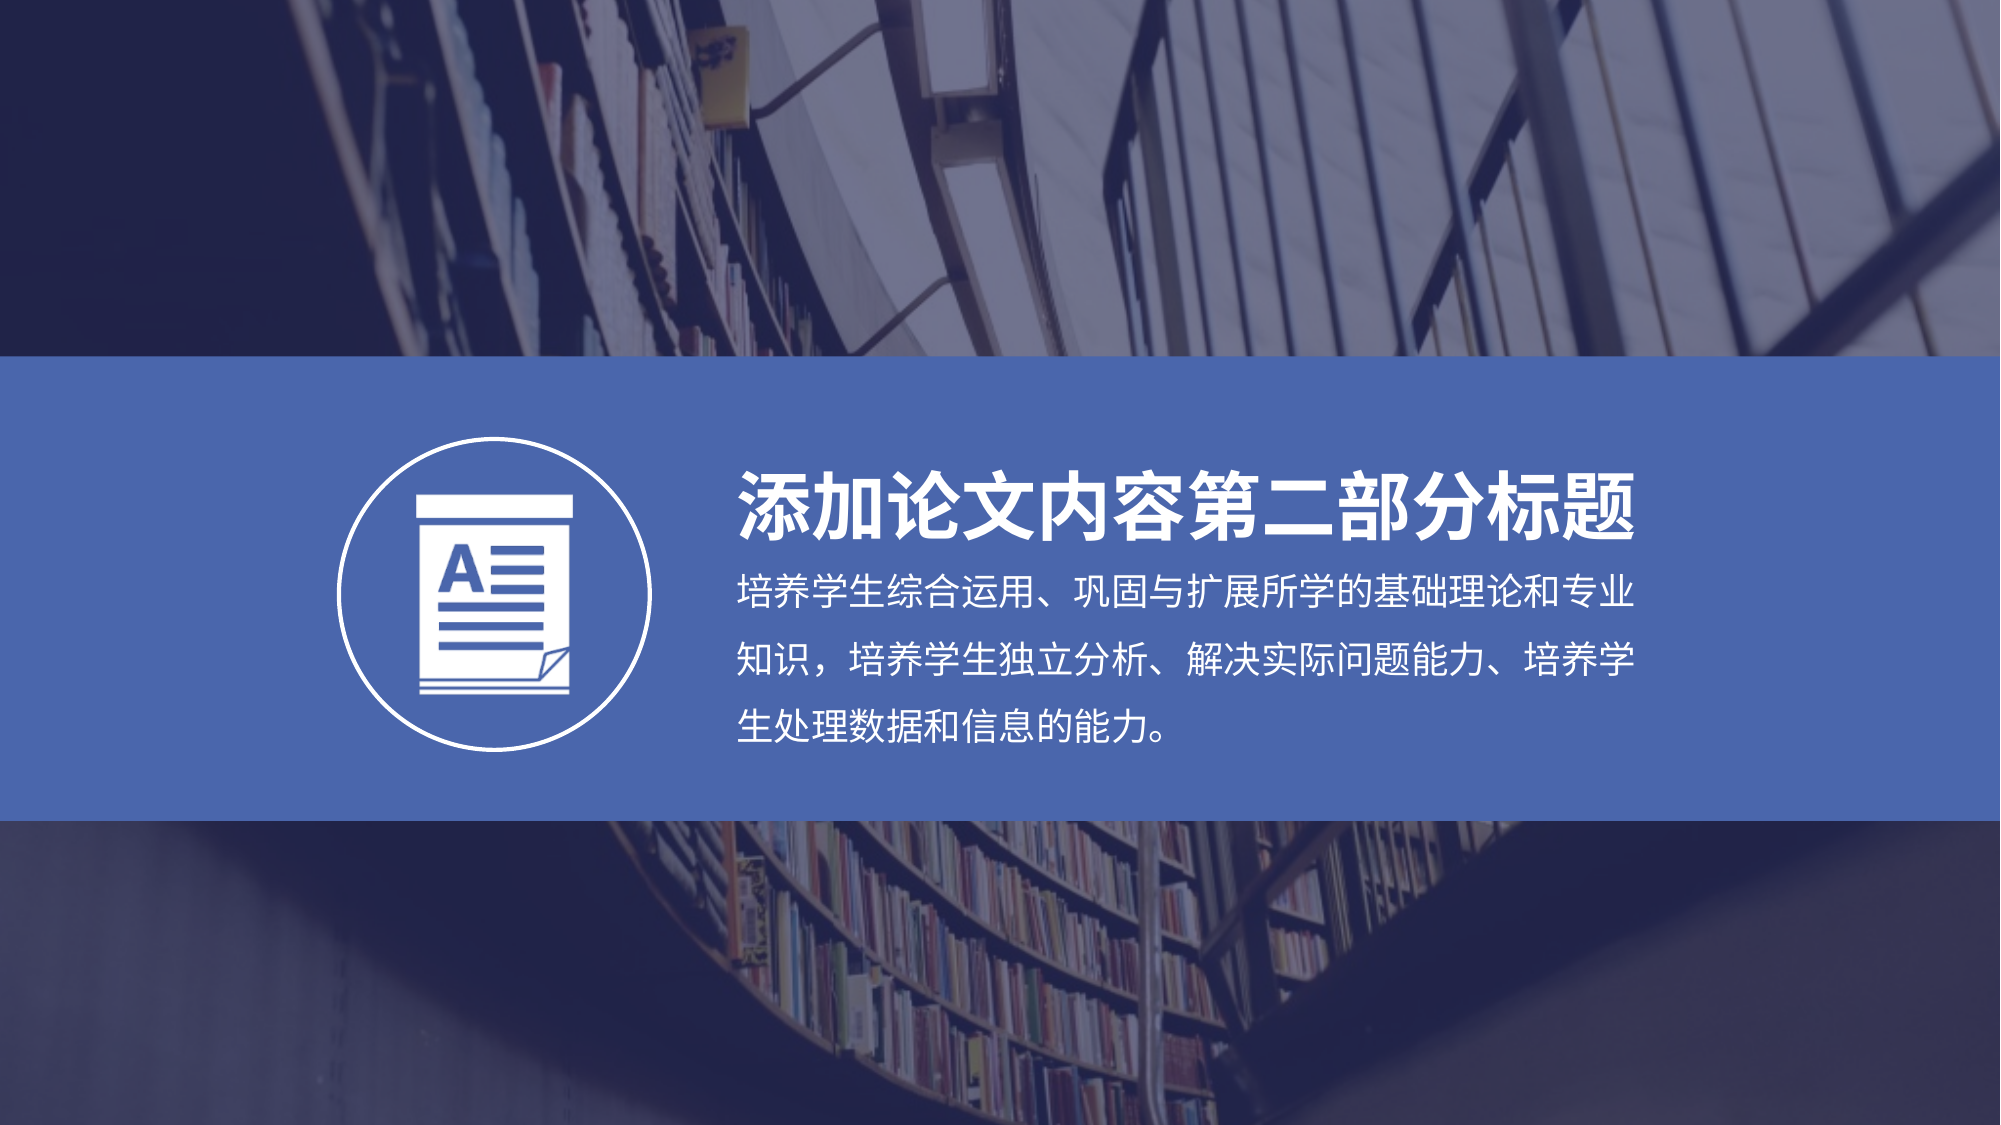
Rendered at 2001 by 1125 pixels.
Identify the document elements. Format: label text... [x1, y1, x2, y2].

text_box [338, 438, 650, 750]
text_box 添加论文内容第二部分标题 [721, 407, 1658, 538]
text_box [0, 355, 2000, 822]
text_box 培养学生综合运用、巩固与扩展所学的基础理论和专业知识，培养学生独立分析、解决实际问题能力、培养学生处理数据和信息的能力。 [721, 538, 1658, 756]
